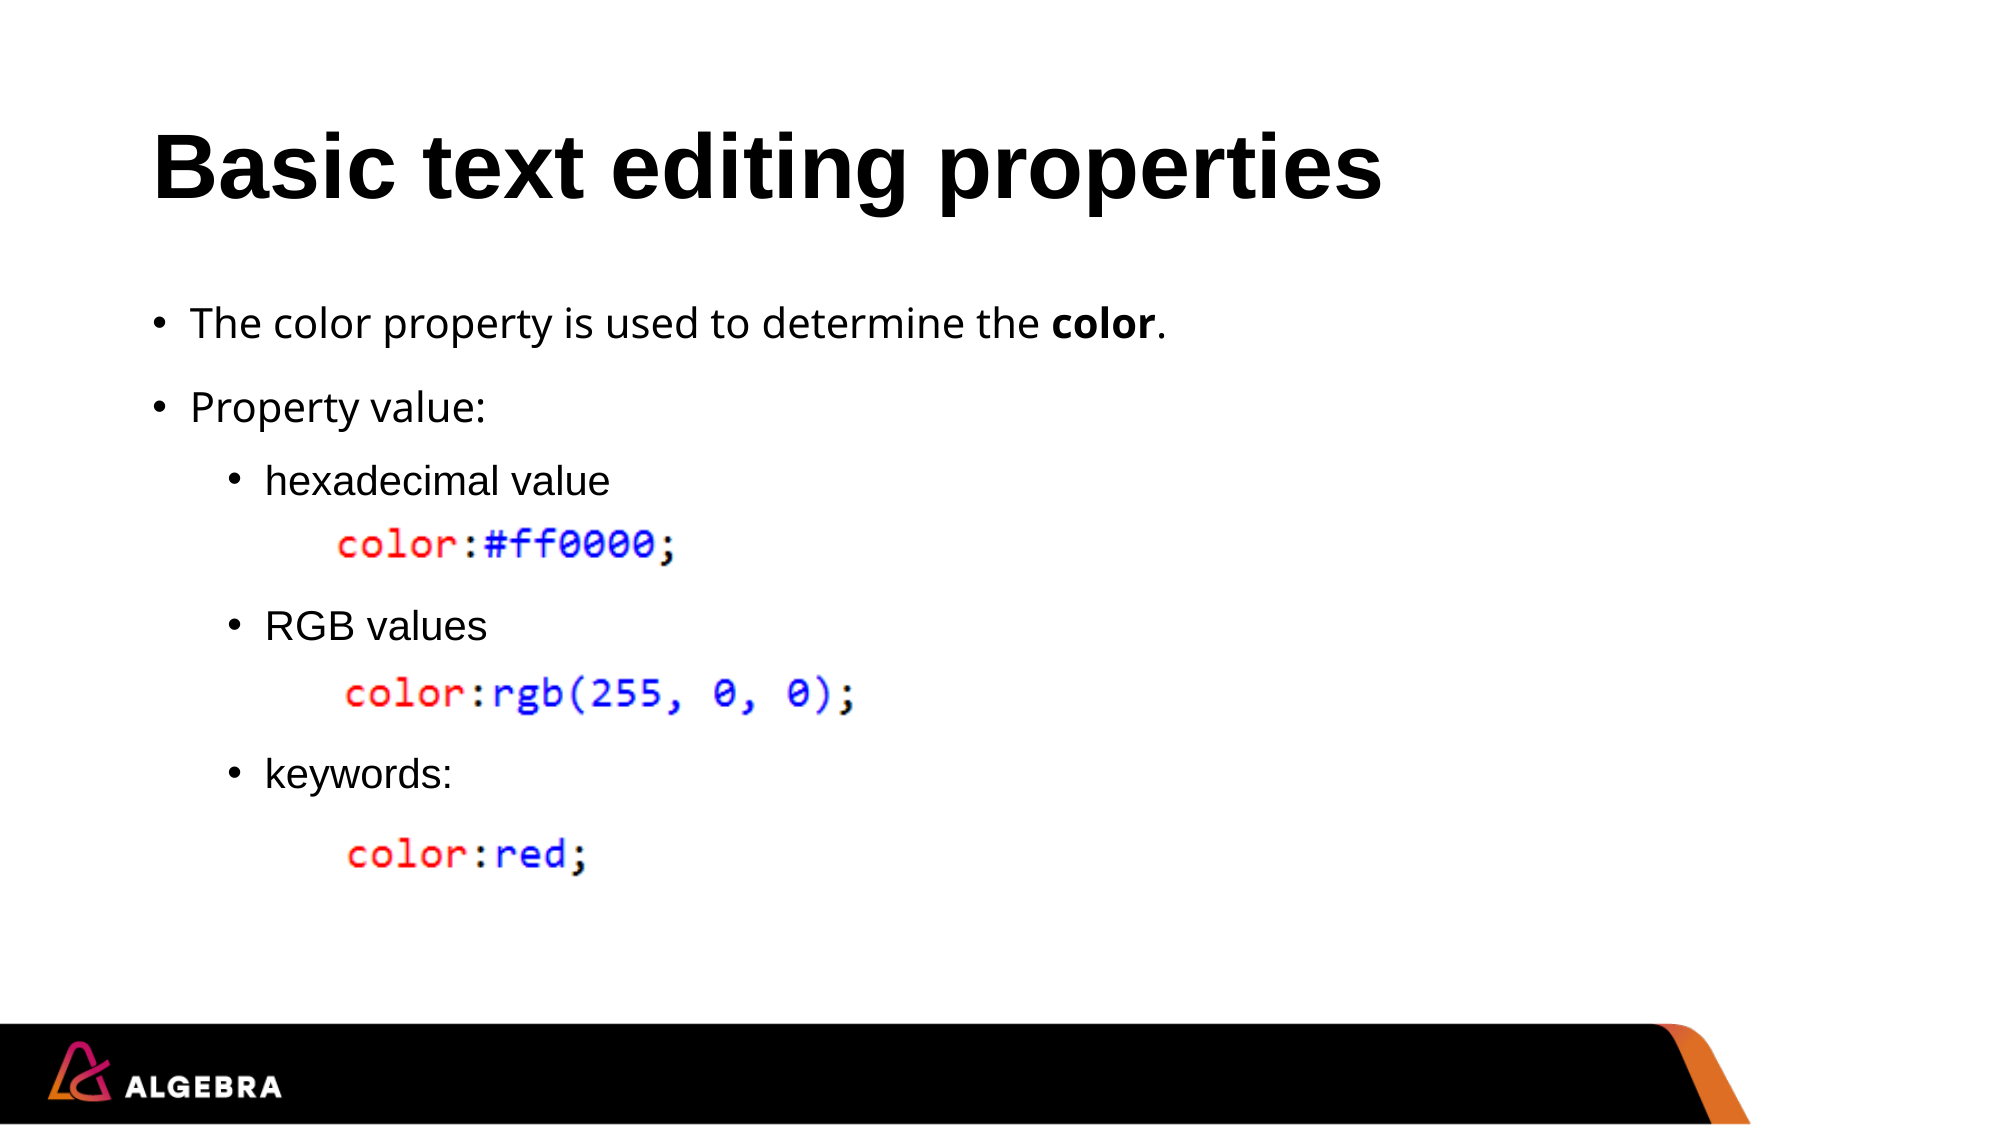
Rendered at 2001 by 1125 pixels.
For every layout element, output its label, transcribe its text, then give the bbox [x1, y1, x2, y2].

picture [338, 667, 861, 726]
list The color property is used to determine the color. Property value: hexadecimal value RGB values keywords: [137, 277, 1948, 992]
title Basic text editing properties [137, 59, 1863, 277]
picture [0, 1023, 1958, 1125]
picture [326, 517, 685, 577]
picture [338, 832, 595, 887]
